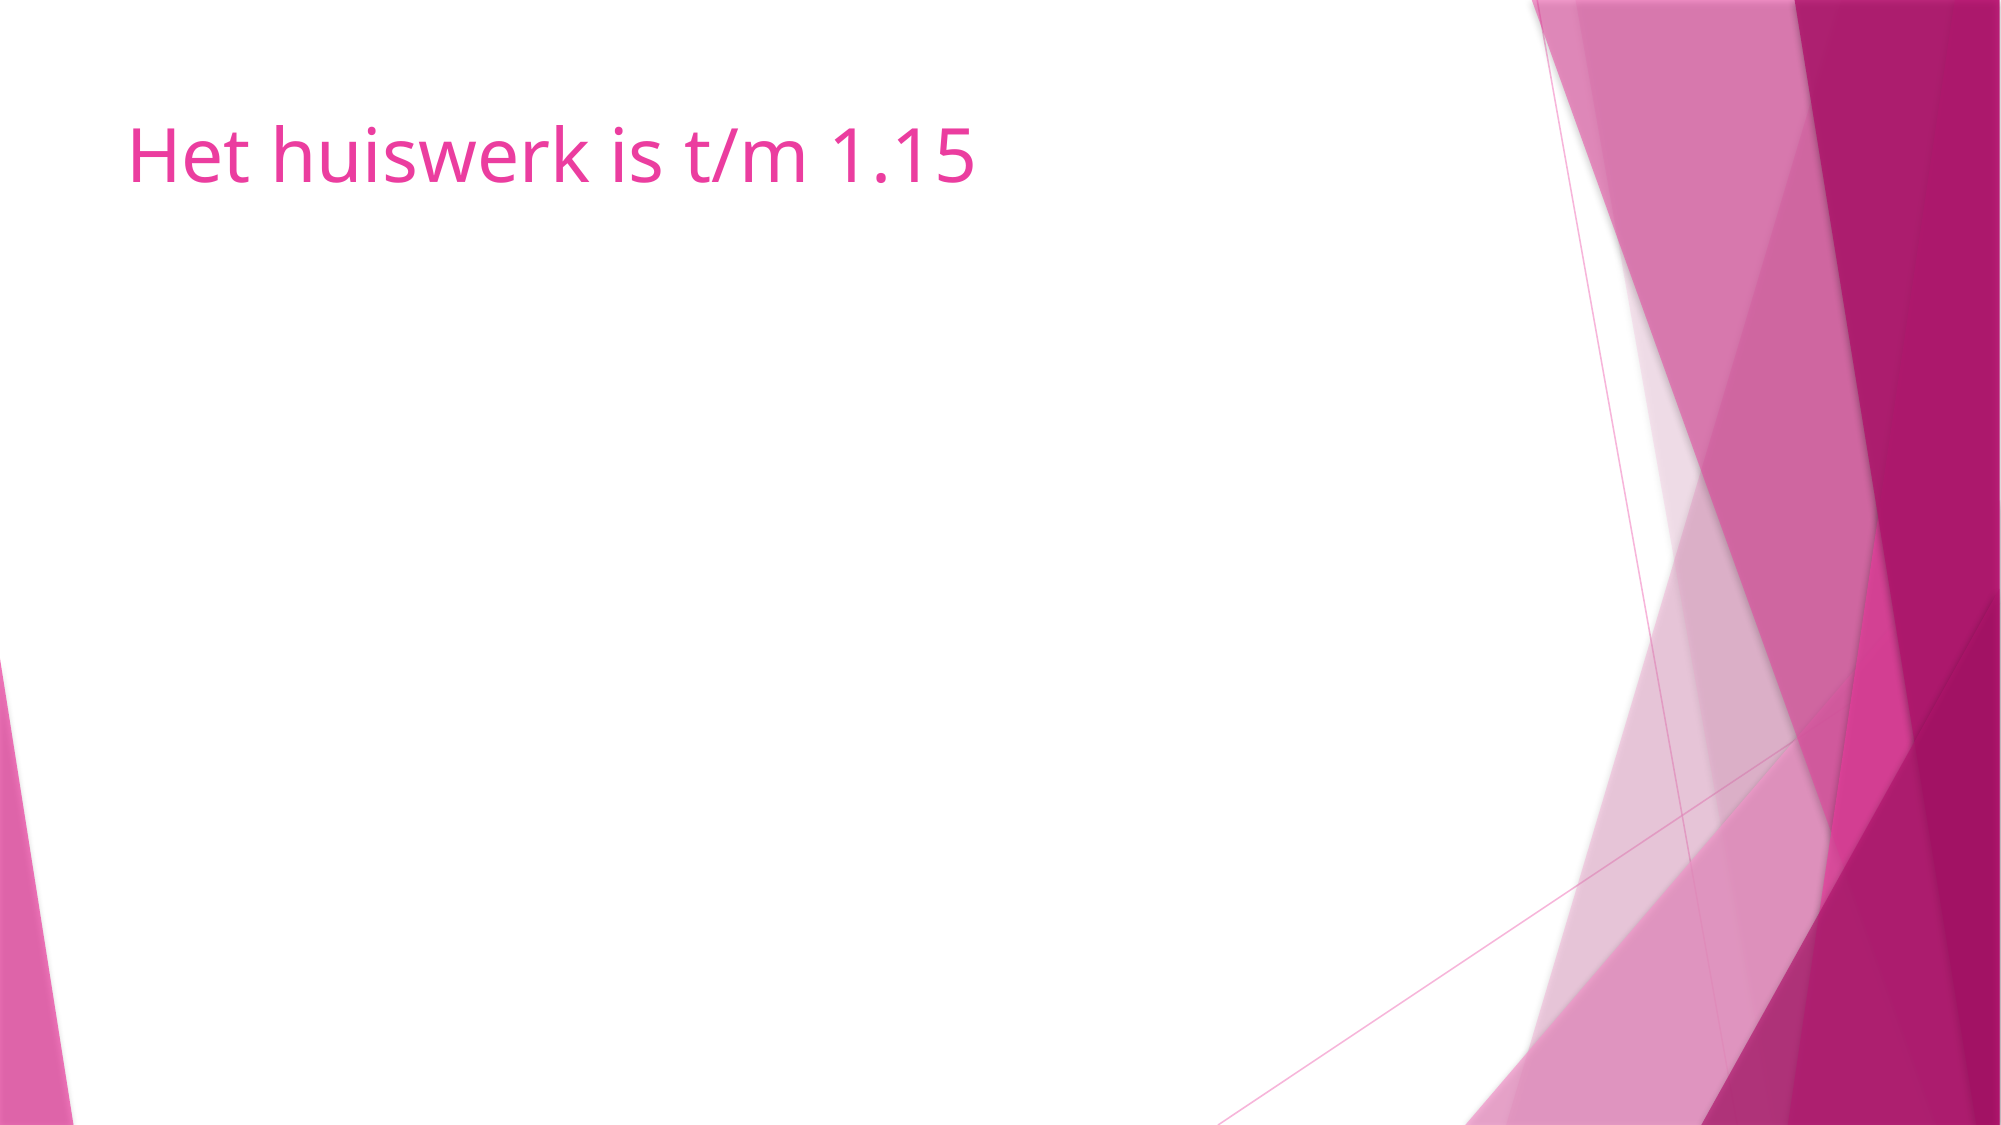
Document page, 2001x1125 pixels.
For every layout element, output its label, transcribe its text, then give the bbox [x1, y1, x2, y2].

title Het huiswerk is t/m 1.15 [111, 99, 1522, 317]
